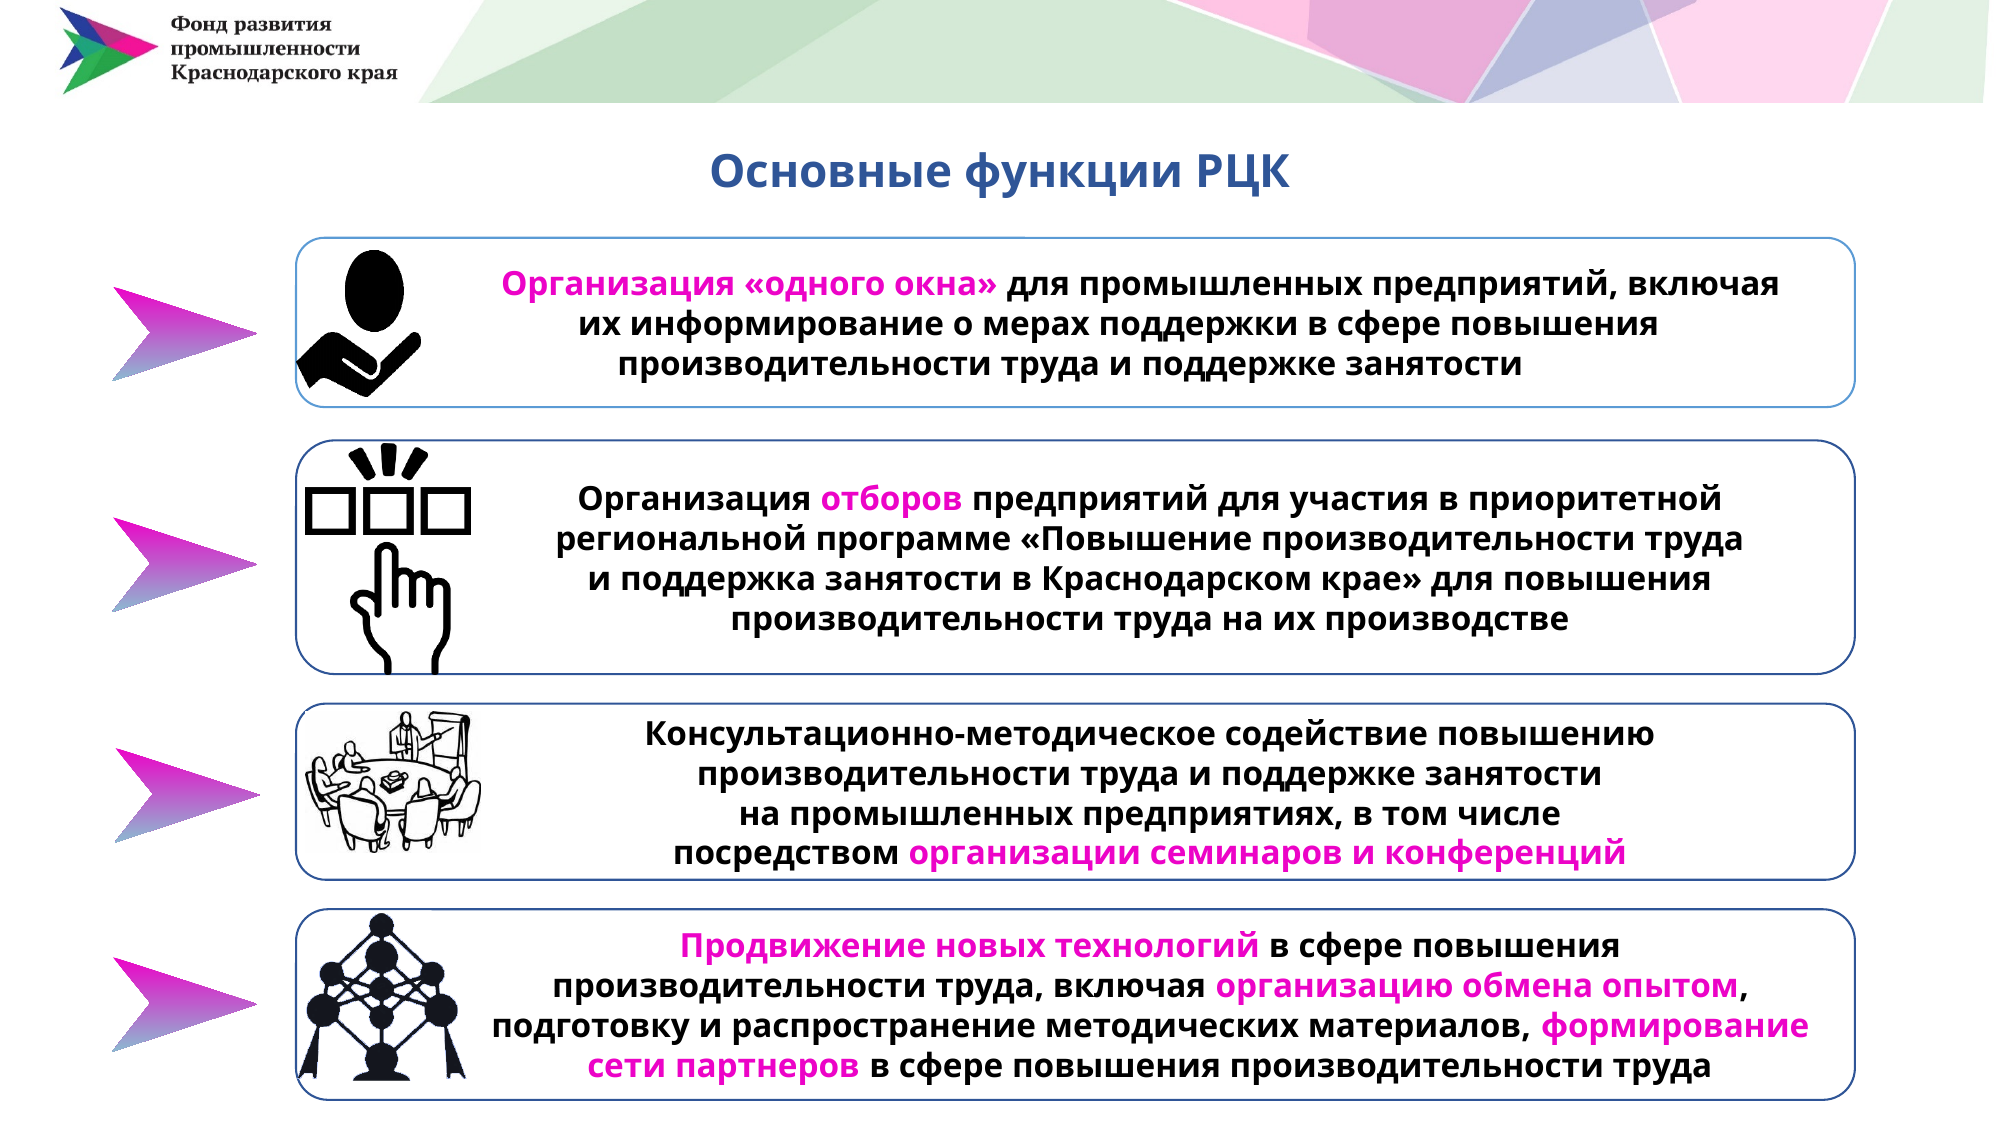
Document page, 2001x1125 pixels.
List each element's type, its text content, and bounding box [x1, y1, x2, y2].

picture [305, 711, 481, 853]
text_box Организация «одного окна» для промышленных предприятий, включая их информирование о мерах поддержки в сфере повышения производительности труда и поддержке занятости [299, 236, 1856, 409]
text_box Организация отборов предприятий для участия в приоритетной региональной программе «Повышение производительности труда и поддержка занятости в Краснодарском крае» для повышения производительности труда на их производстве [318, 439, 1856, 676]
picture [0, 0, 2000, 104]
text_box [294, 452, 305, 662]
picture [282, 912, 481, 1081]
text_box [112, 286, 258, 382]
text_box [112, 957, 258, 1052]
text_box Основные функции РЦК [694, 133, 1306, 204]
text_box Консультационно-методическое содействие повышению производительности труда и поддержке занятости на промышленных предприятиях, в том числе посредством организации семинаров и конференций [294, 702, 1856, 881]
picture [305, 443, 471, 675]
text_box [112, 517, 258, 612]
text_box [114, 748, 260, 843]
text_box Продвижение новых технологий в сфере повышения производительности труда, включая организацию обмена опытом, подготовку и распространение методических материалов, формирование сети партнеров в сфере повышения производительности труда [297, 908, 1856, 1101]
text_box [295, 250, 421, 397]
